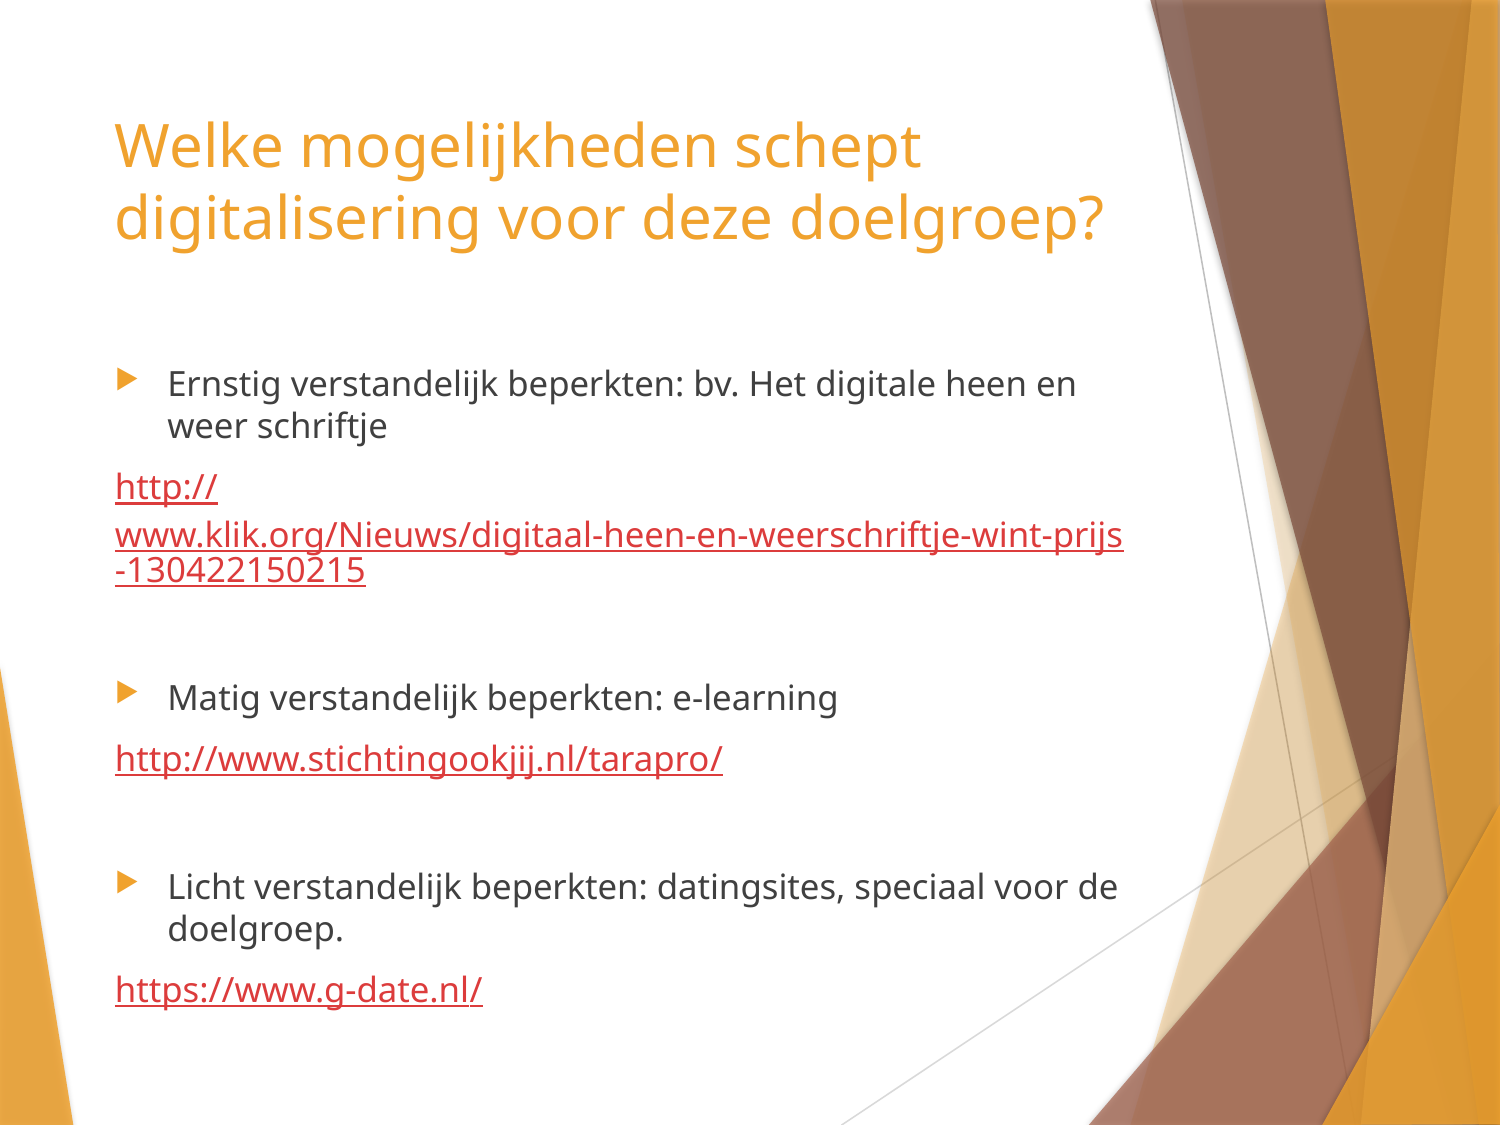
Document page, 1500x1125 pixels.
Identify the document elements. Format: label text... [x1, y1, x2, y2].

list Ernstig verstandelijk beperkten: bv. Het digitale heen en weer schriftje http://www.klik.org/Nieuws/digitaal-heen-en-weerschriftje-wint-prijs-130422150215 Matig verstandelijk beperkten: e-learning http://www.stichtingookjij.nl/tarapro/ Licht verstandelijk beperkten: datingsites, speciaal voor de doelgroep. https://www.g-date.nl/ [99, 354, 1142, 992]
title Welke mogelijkheden schept digitalisering voor deze doelgroep? [99, 99, 1142, 317]
